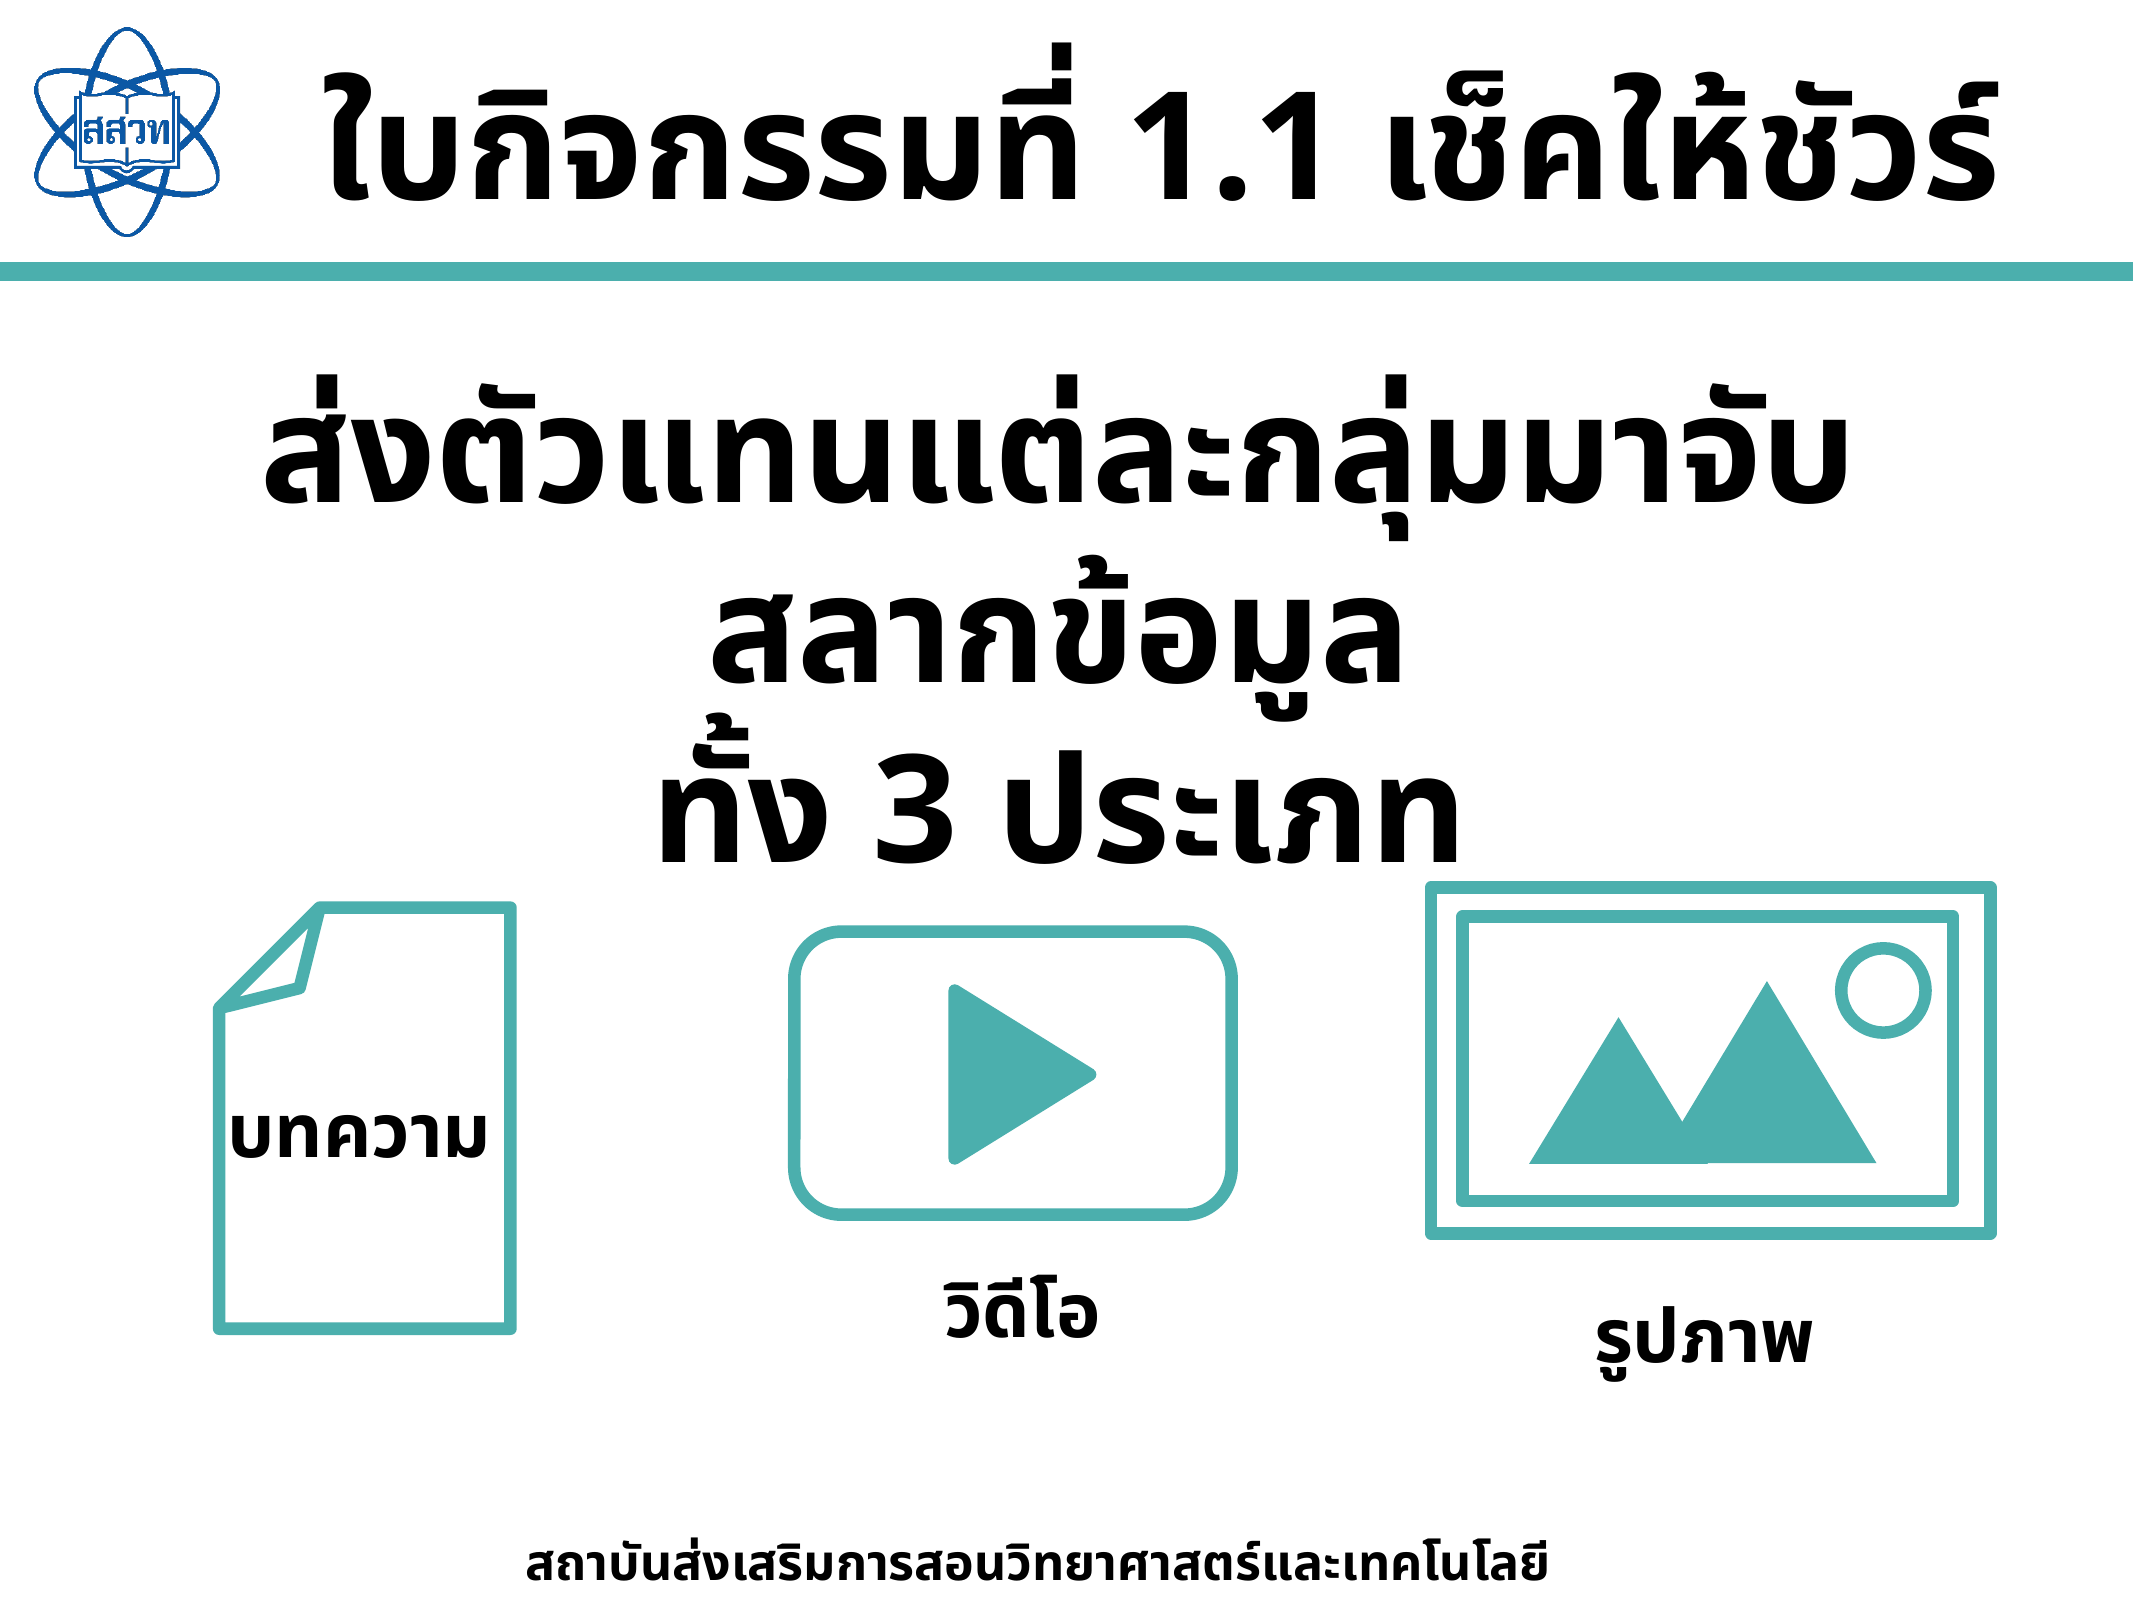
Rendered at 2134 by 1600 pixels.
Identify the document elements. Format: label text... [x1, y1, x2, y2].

text_box รูปภาพ [1585, 1279, 1824, 1386]
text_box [794, 931, 1232, 1215]
text_box วิดีโอ [935, 1254, 1109, 1361]
text_box ส่งตัวแทนแต่ละกลุ่มมาจับสลากข้อมูล ทั้ง 3 ประเภท [157, 344, 1961, 902]
text_box ใบกิจกรรมที่ 1.1 เช็คให้ชัวร์ [259, 41, 2063, 238]
text_box บทความ [219, 1073, 500, 1181]
text_box [219, 907, 511, 1329]
text_box สถาบันส่งเสริมการสอนวิทยาศาสตร์และเทคโนโลยี [74, 1522, 2002, 1589]
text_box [1430, 887, 1991, 1234]
picture [33, 27, 220, 237]
